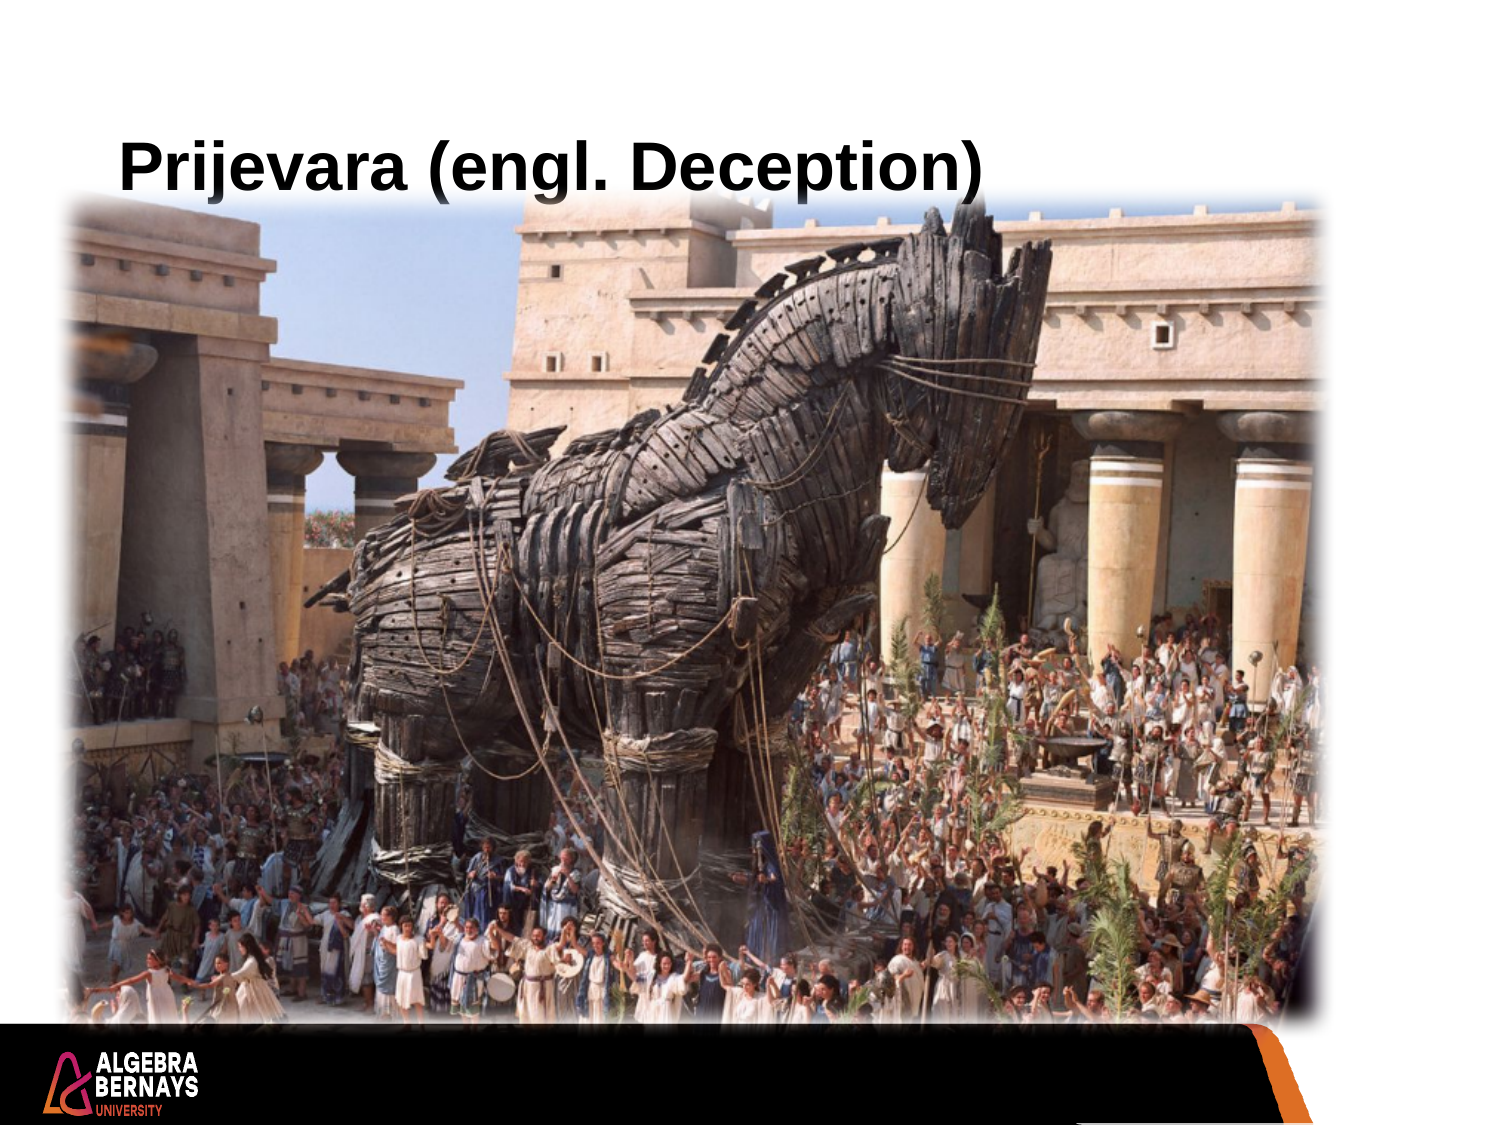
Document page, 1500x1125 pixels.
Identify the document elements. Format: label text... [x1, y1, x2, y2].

picture [0, 184, 1468, 1125]
title Prijevara (engl. Deception) [103, 59, 1397, 278]
